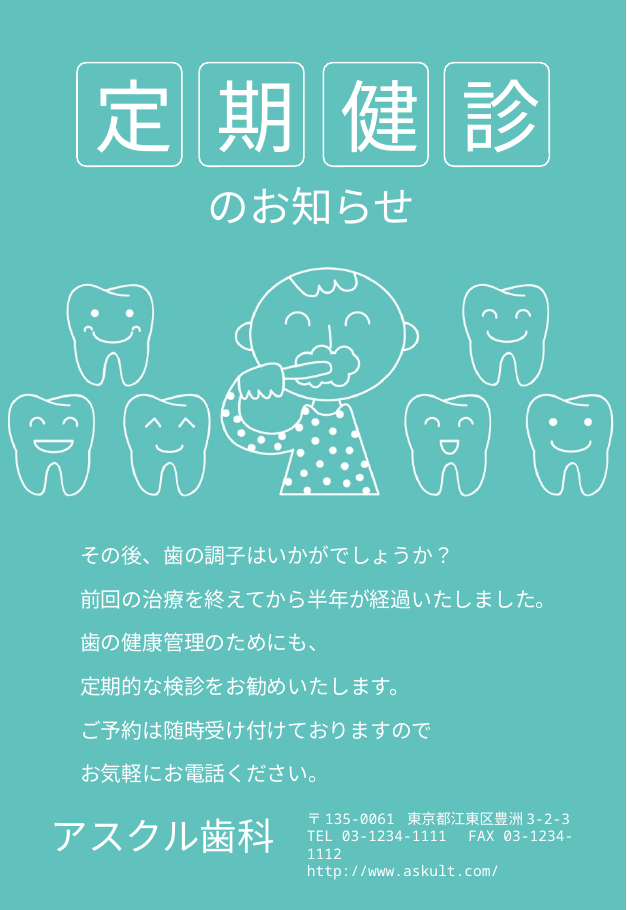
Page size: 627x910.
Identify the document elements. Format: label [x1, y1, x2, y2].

text_box [76, 62, 550, 167]
picture [0, 0, 626, 910]
